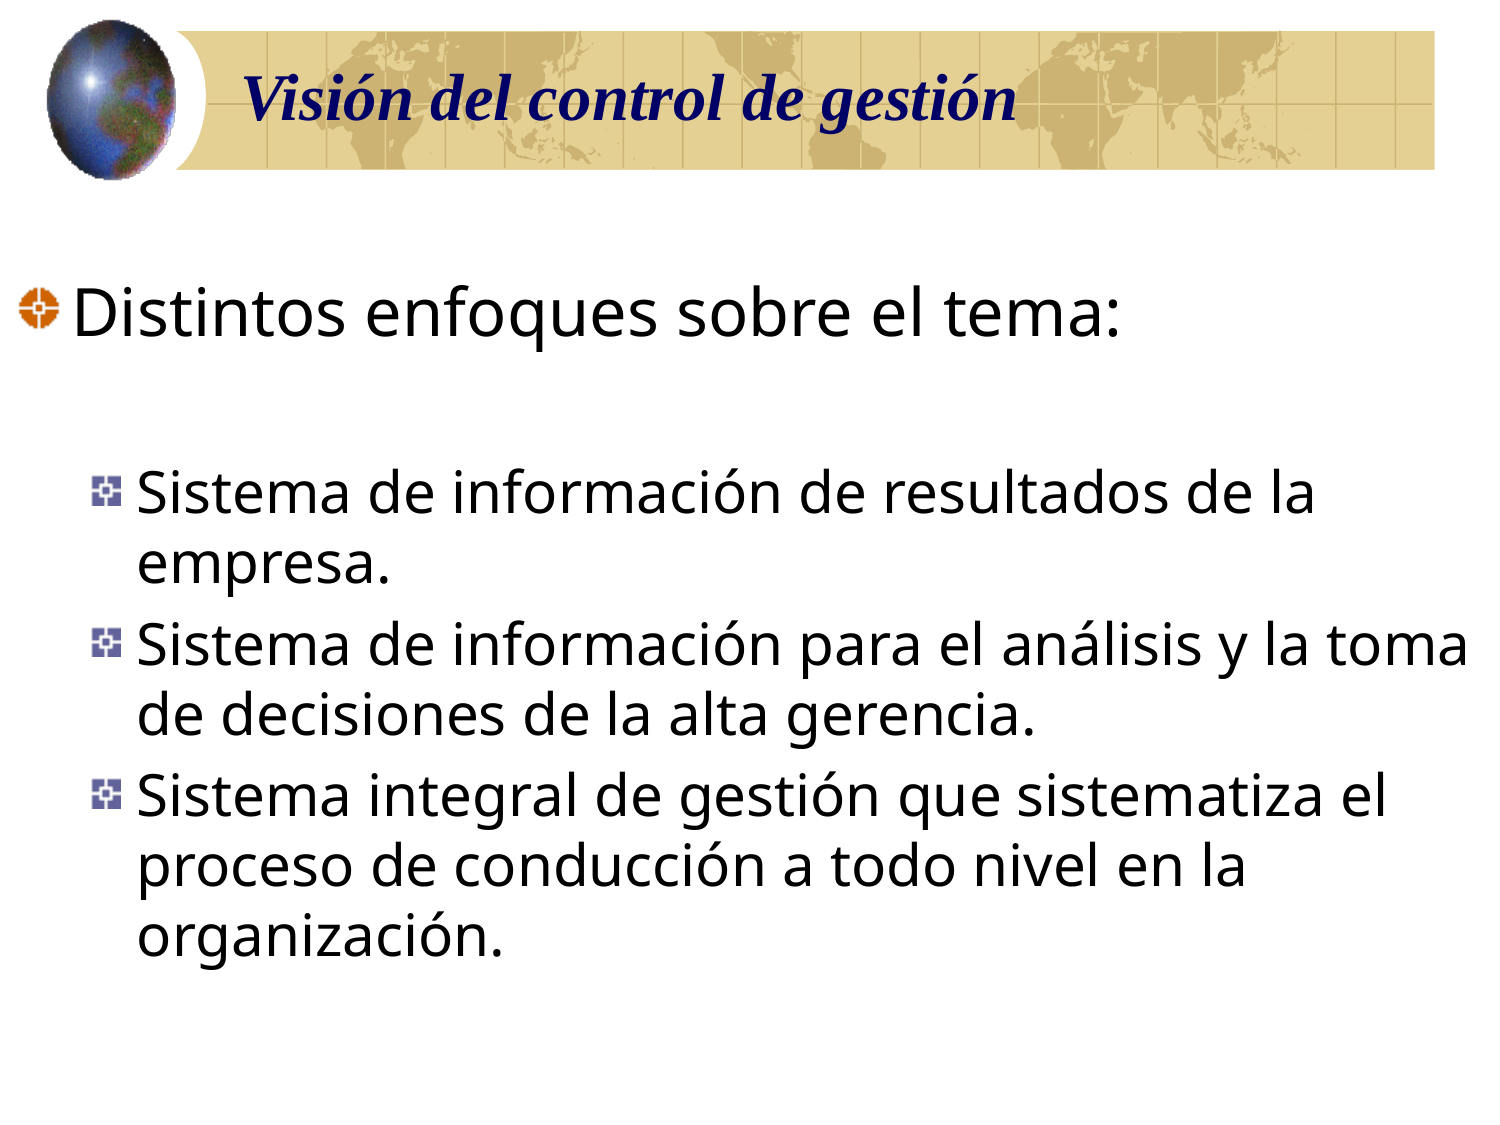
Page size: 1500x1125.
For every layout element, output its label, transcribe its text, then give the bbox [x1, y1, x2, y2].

picture [42, 14, 190, 185]
picture [90, 777, 121, 809]
picture [90, 474, 121, 506]
list Distintos enfoques sobre el tema: Sistema de información de resultados de la empresa. Sistema de información para el análisis y la toma de decisiones de la alta gerencia. Sistema integral de gestión que sistematiza el proceso de conducción a todo nivel en la organización. [0, 262, 1500, 1063]
picture [90, 626, 121, 657]
title Visión del control de gestión [224, 30, 1500, 157]
picture [15, 286, 62, 334]
